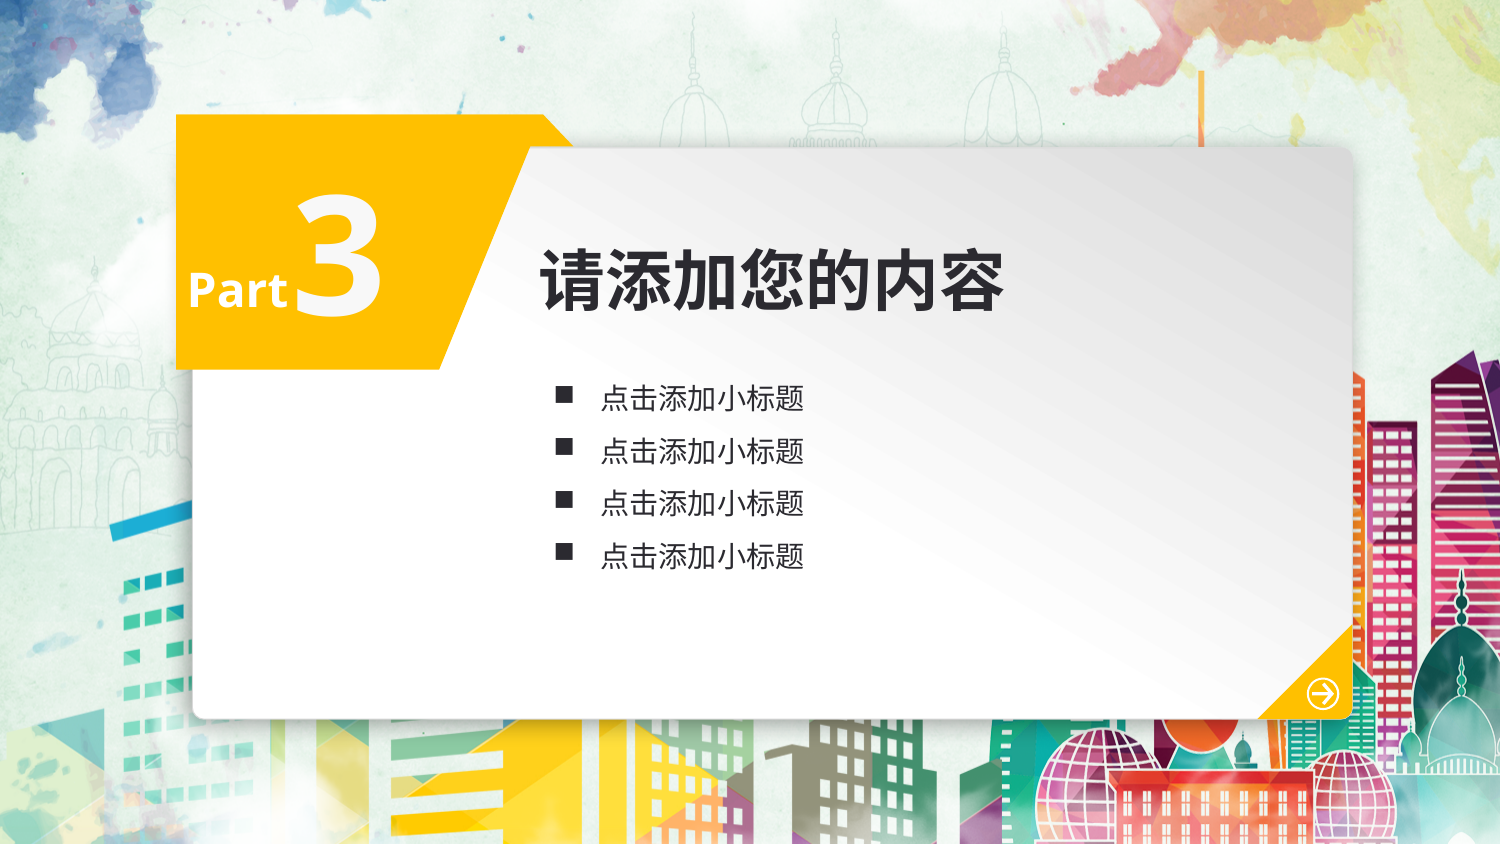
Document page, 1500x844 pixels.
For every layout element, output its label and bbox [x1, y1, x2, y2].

picture [0, 0, 1500, 844]
text_box [192, 147, 1353, 720]
